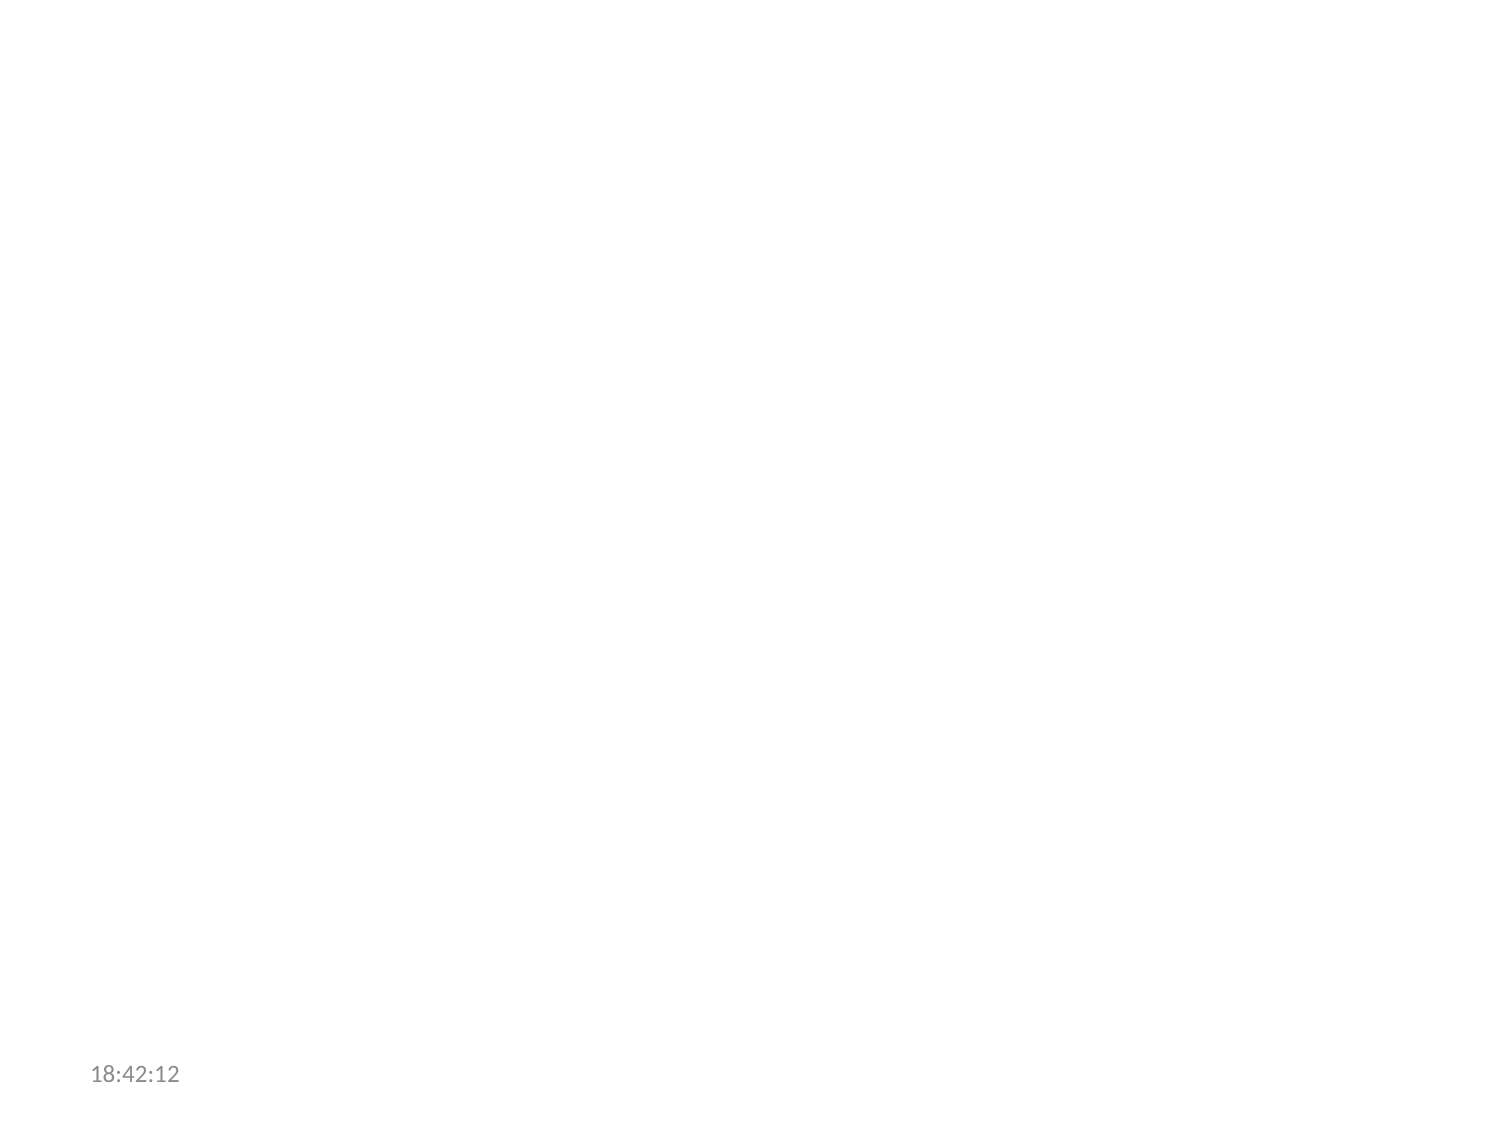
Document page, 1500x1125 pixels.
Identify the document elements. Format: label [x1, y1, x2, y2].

slide_number [75, 1042, 425, 1103]
